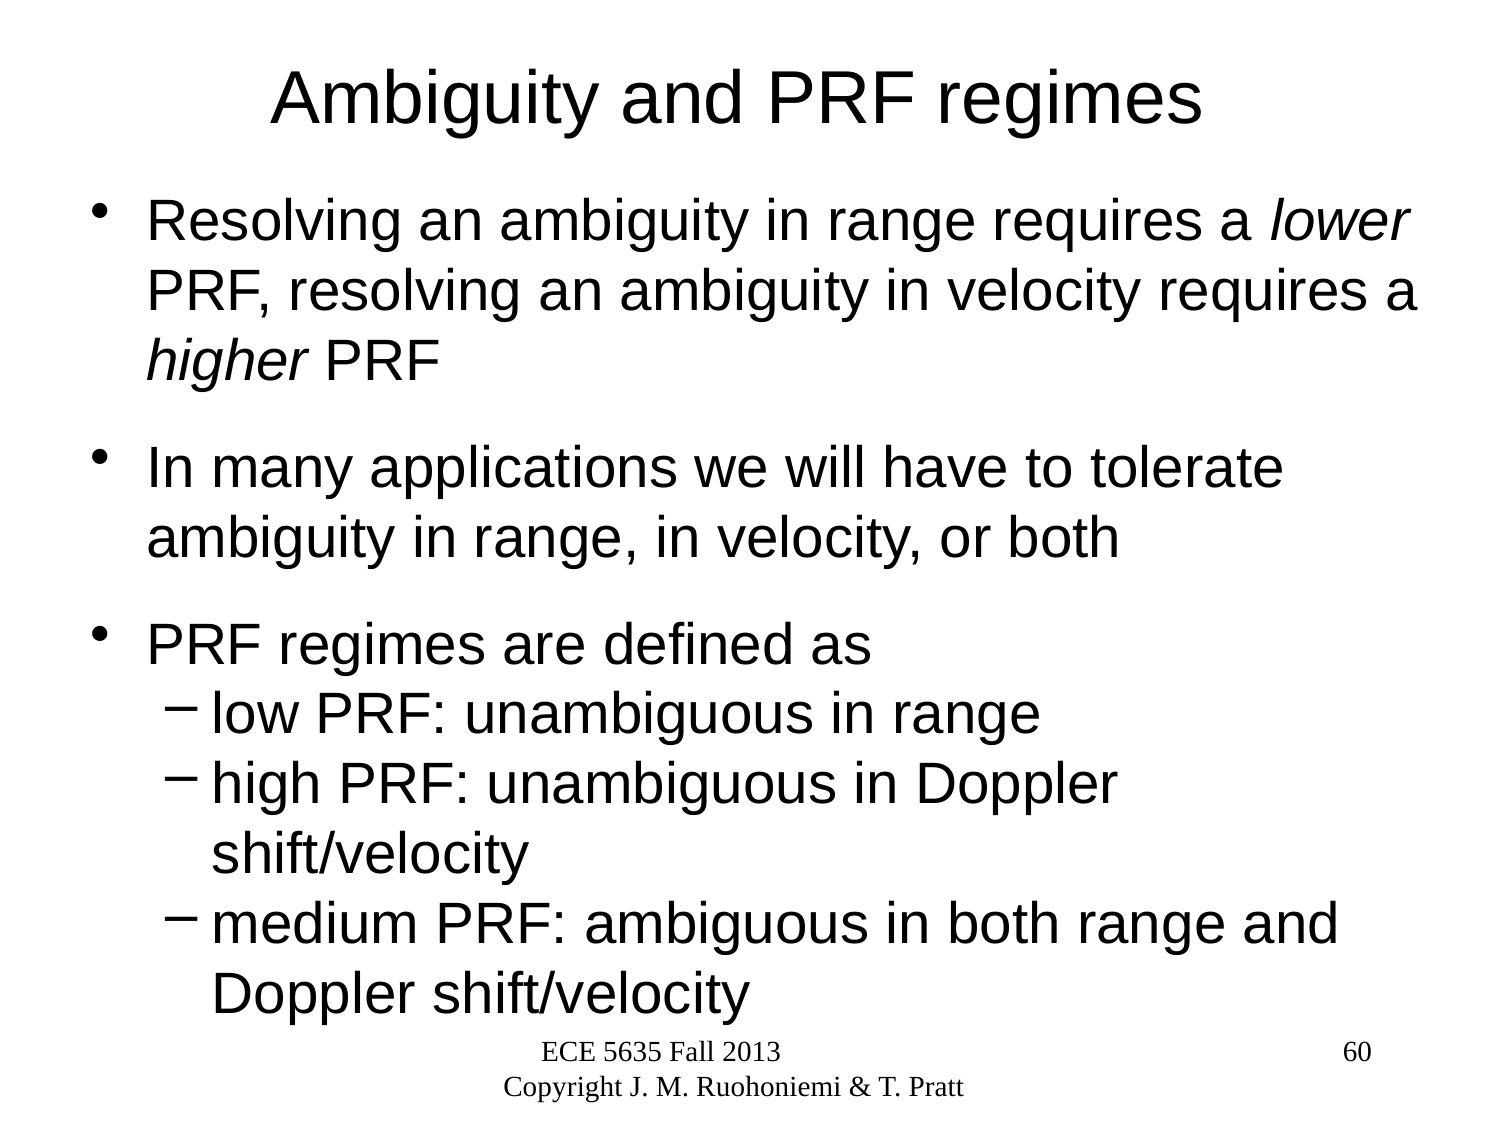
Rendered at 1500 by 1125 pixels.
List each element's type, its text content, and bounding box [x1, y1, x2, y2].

title Ambiguity and PRF regimes [99, 0, 1376, 174]
footer ECE 5635 Fall 2013 Copyright J. M. Ruohoniemi & T. Pratt [487, 1024, 988, 1101]
list Resolving an ambiguity in range requires a lower PRF, resolving an ambiguity in velocity requires a higher PRF In many applications we will have to tolerate ambiguity in range, in velocity, or both PRF regimes are defined as low PRF: unambiguous in range high PRF: unambiguous in Doppler shift/velocity medium PRF: ambiguous in both range and Doppler shift/velocity [74, 174, 1463, 851]
slide_number 60 [1074, 1024, 1388, 1101]
